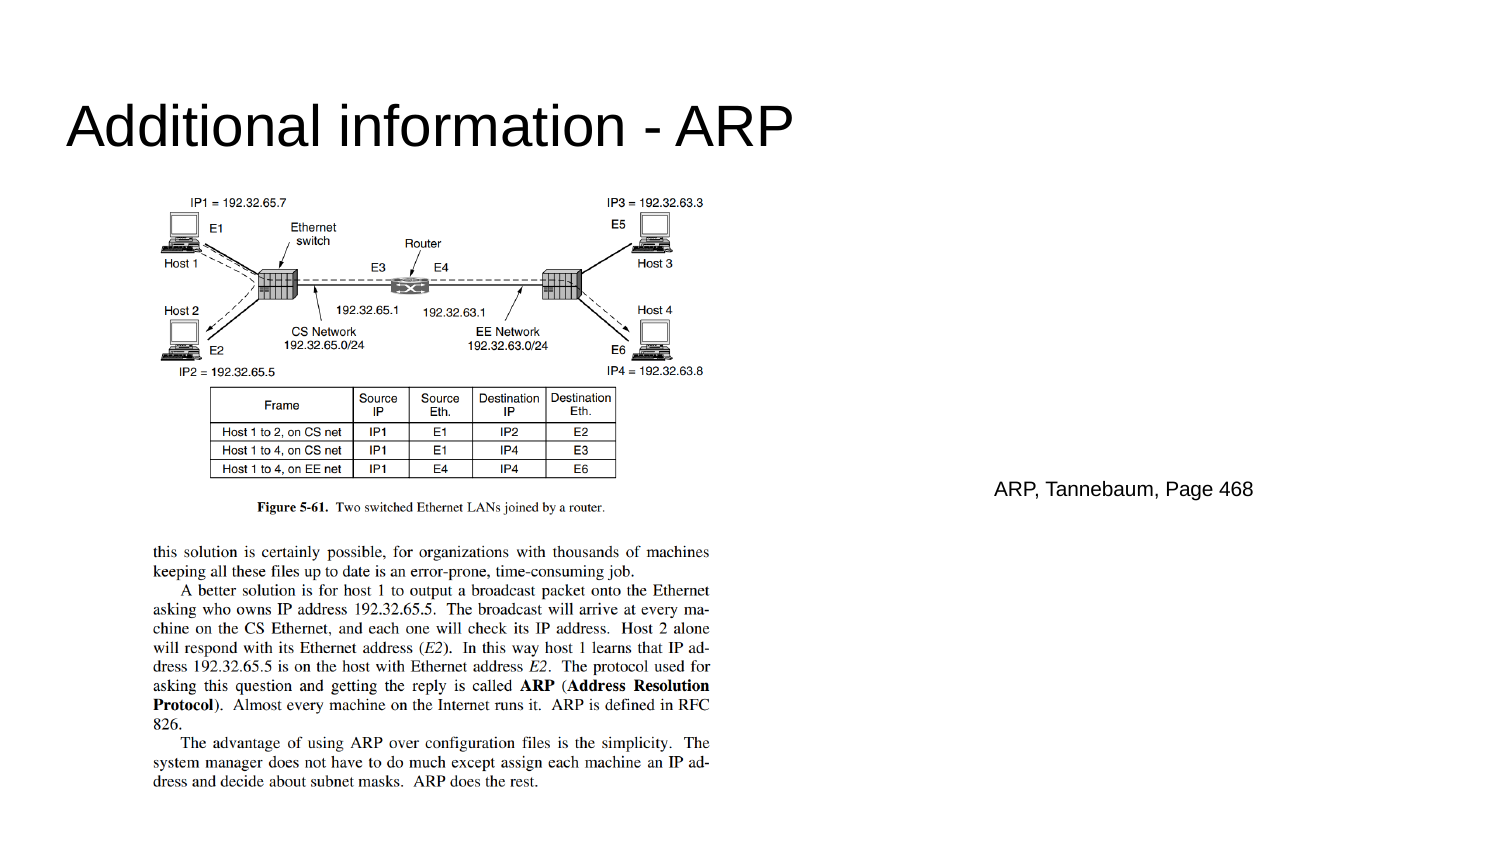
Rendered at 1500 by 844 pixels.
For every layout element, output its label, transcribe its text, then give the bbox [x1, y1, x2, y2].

title Additional information - ARP [51, 72, 1449, 167]
picture [128, 175, 741, 791]
text_box ARP, Tannebaum, Page 468 [979, 461, 1408, 506]
